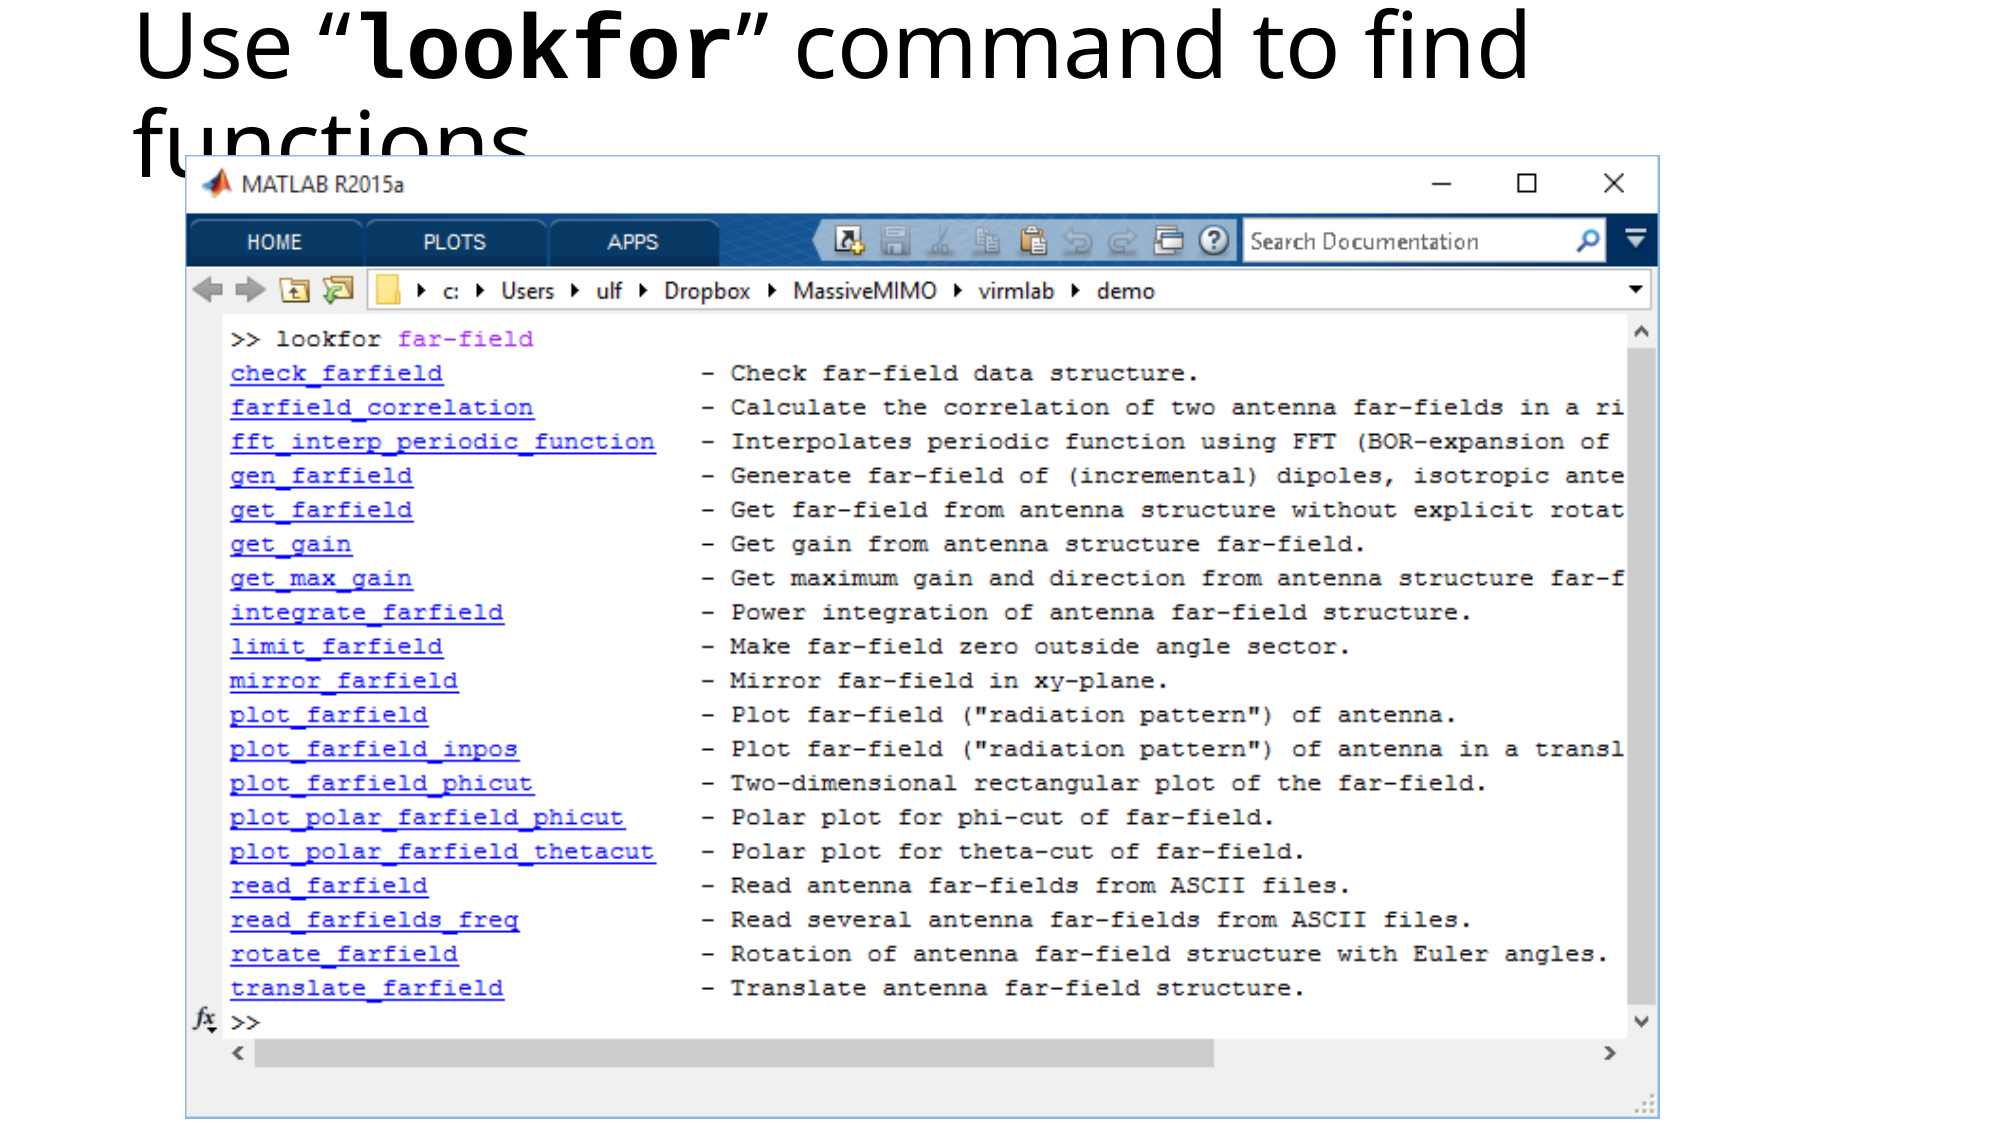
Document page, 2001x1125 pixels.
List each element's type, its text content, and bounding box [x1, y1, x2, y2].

title Use “lookfor” command to find functions [117, 23, 1842, 173]
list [185, 155, 1660, 1119]
